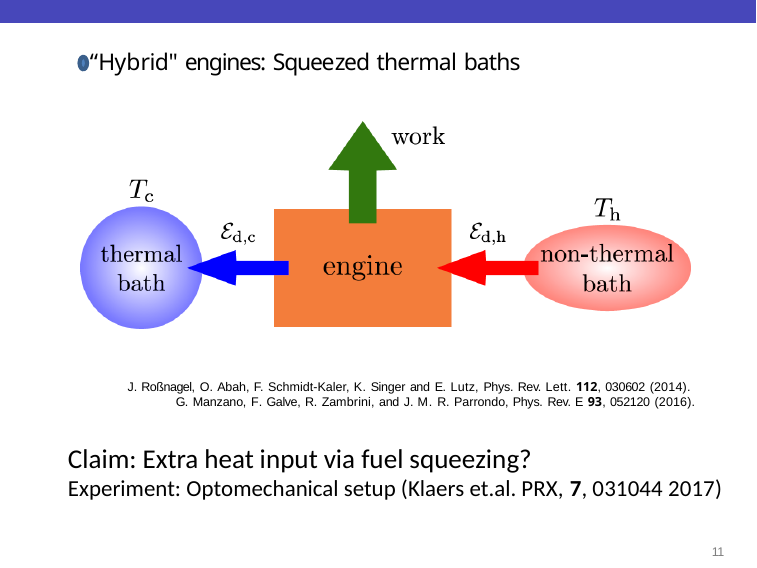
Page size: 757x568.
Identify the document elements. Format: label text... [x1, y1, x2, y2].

text_box [77, 54, 90, 72]
text_box “Hybrid" engines: Squeezed thermal baths [71, 47, 672, 75]
picture [79, 121, 691, 329]
text_box J. Roßnagel, O. Abah, F. Schmidt-Kaler, K. Singer and E. Lutz, Phys. Rev. Lett. 112, 030602 (2014). G. Manzano, F. Galve, R. Zambrini, and J. M. R. Parrondo, Phys. Rev. E 93, 052120 (2016). [96, 379, 697, 409]
text_box Claim: Extra heat input via fuel squeezing? Experiment: Optomechanical setup (Klaers et.al. PRX, 7, 031044 2017) [53, 433, 757, 509]
slide_number 10 [701, 543, 745, 559]
